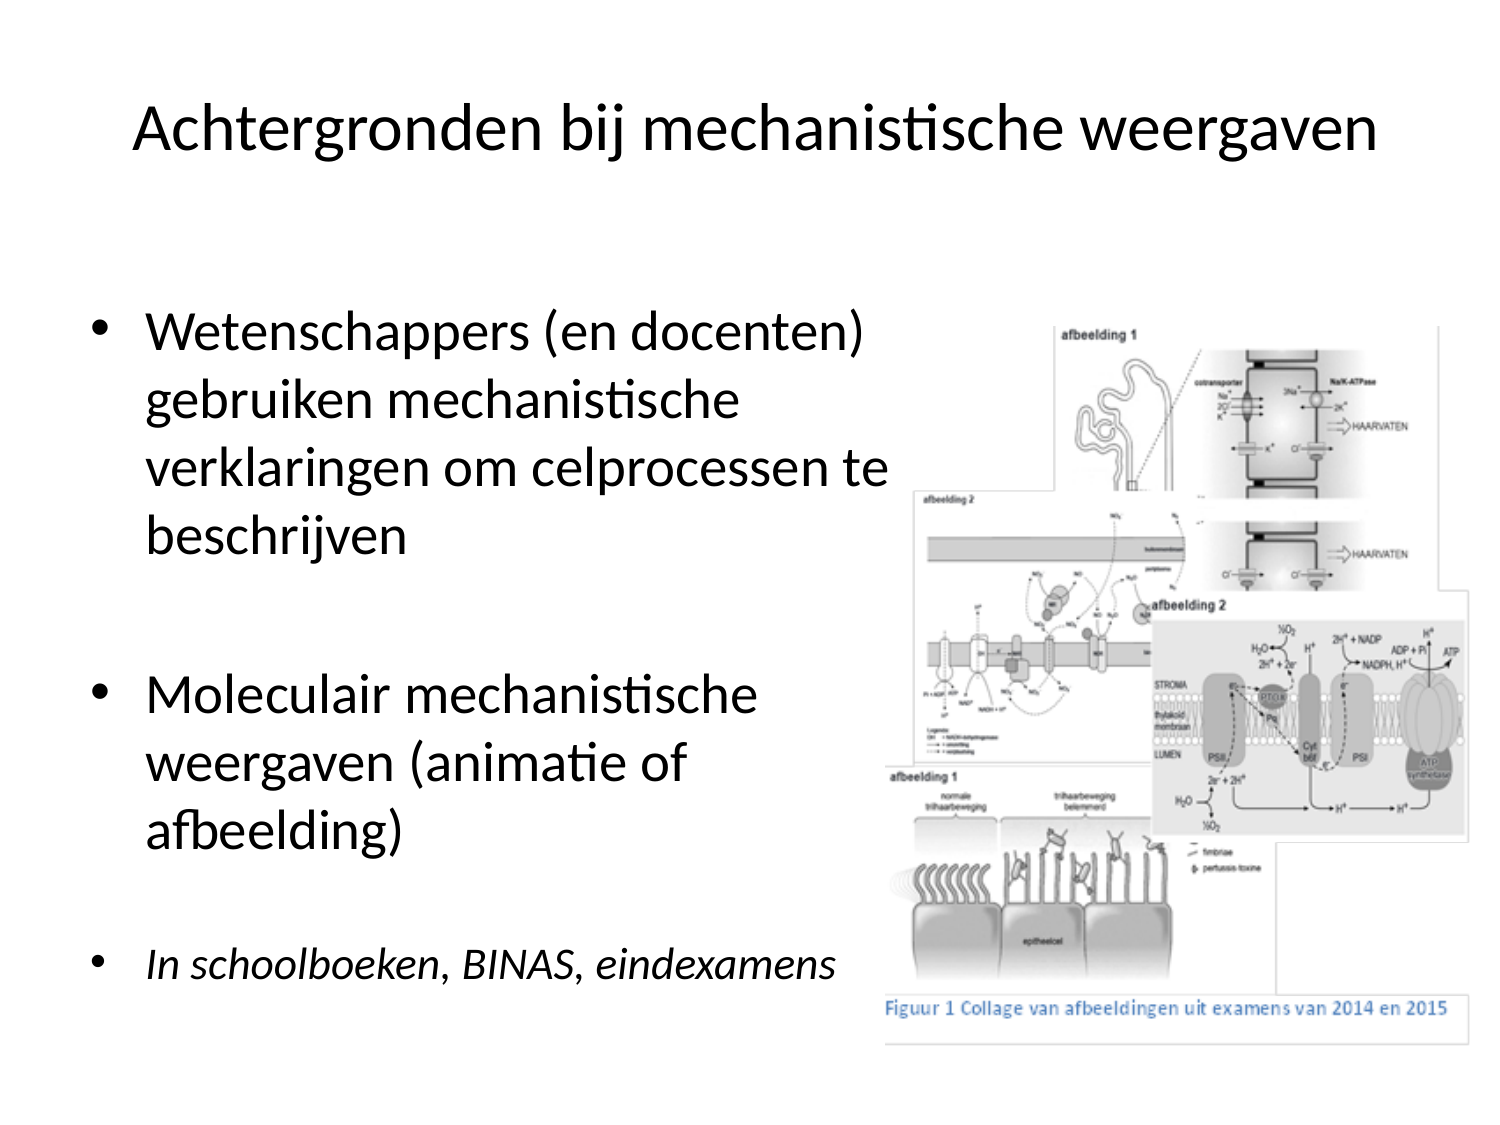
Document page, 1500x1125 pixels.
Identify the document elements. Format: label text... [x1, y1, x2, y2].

list Wetenschappers (en docenten) gebruiken mechanistische verklaringen om celprocessen te beschrijven Moleculair mechanistische weergaven (animatie of afbeelding) In schoolboeken, BINAS, eindexamens [75, 219, 939, 1005]
picture [884, 326, 1471, 1048]
title Achtergronden bij mechanistische weergaven [64, 54, 1448, 192]
